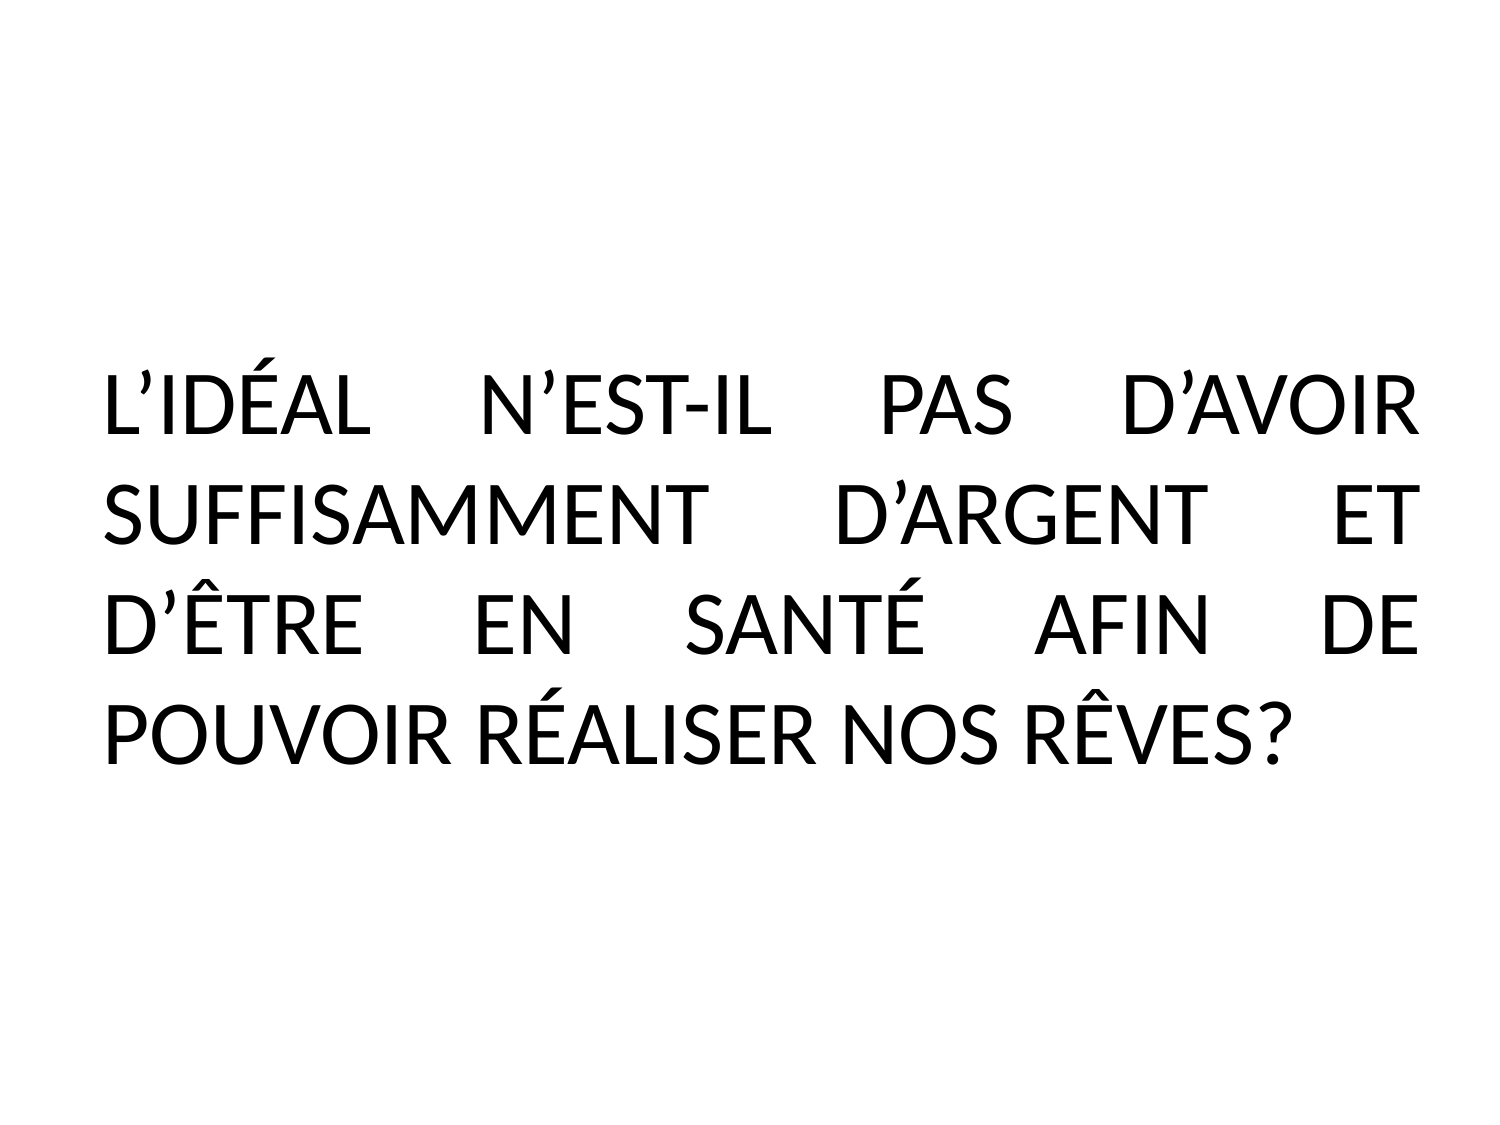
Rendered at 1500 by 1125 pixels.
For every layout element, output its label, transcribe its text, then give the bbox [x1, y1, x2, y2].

title L’idéal n’est-il pas d’avoir suffisamment d’argent et d’être en santé afin de pouvoir réaliser nos rêves? [87, 37, 1438, 1088]
